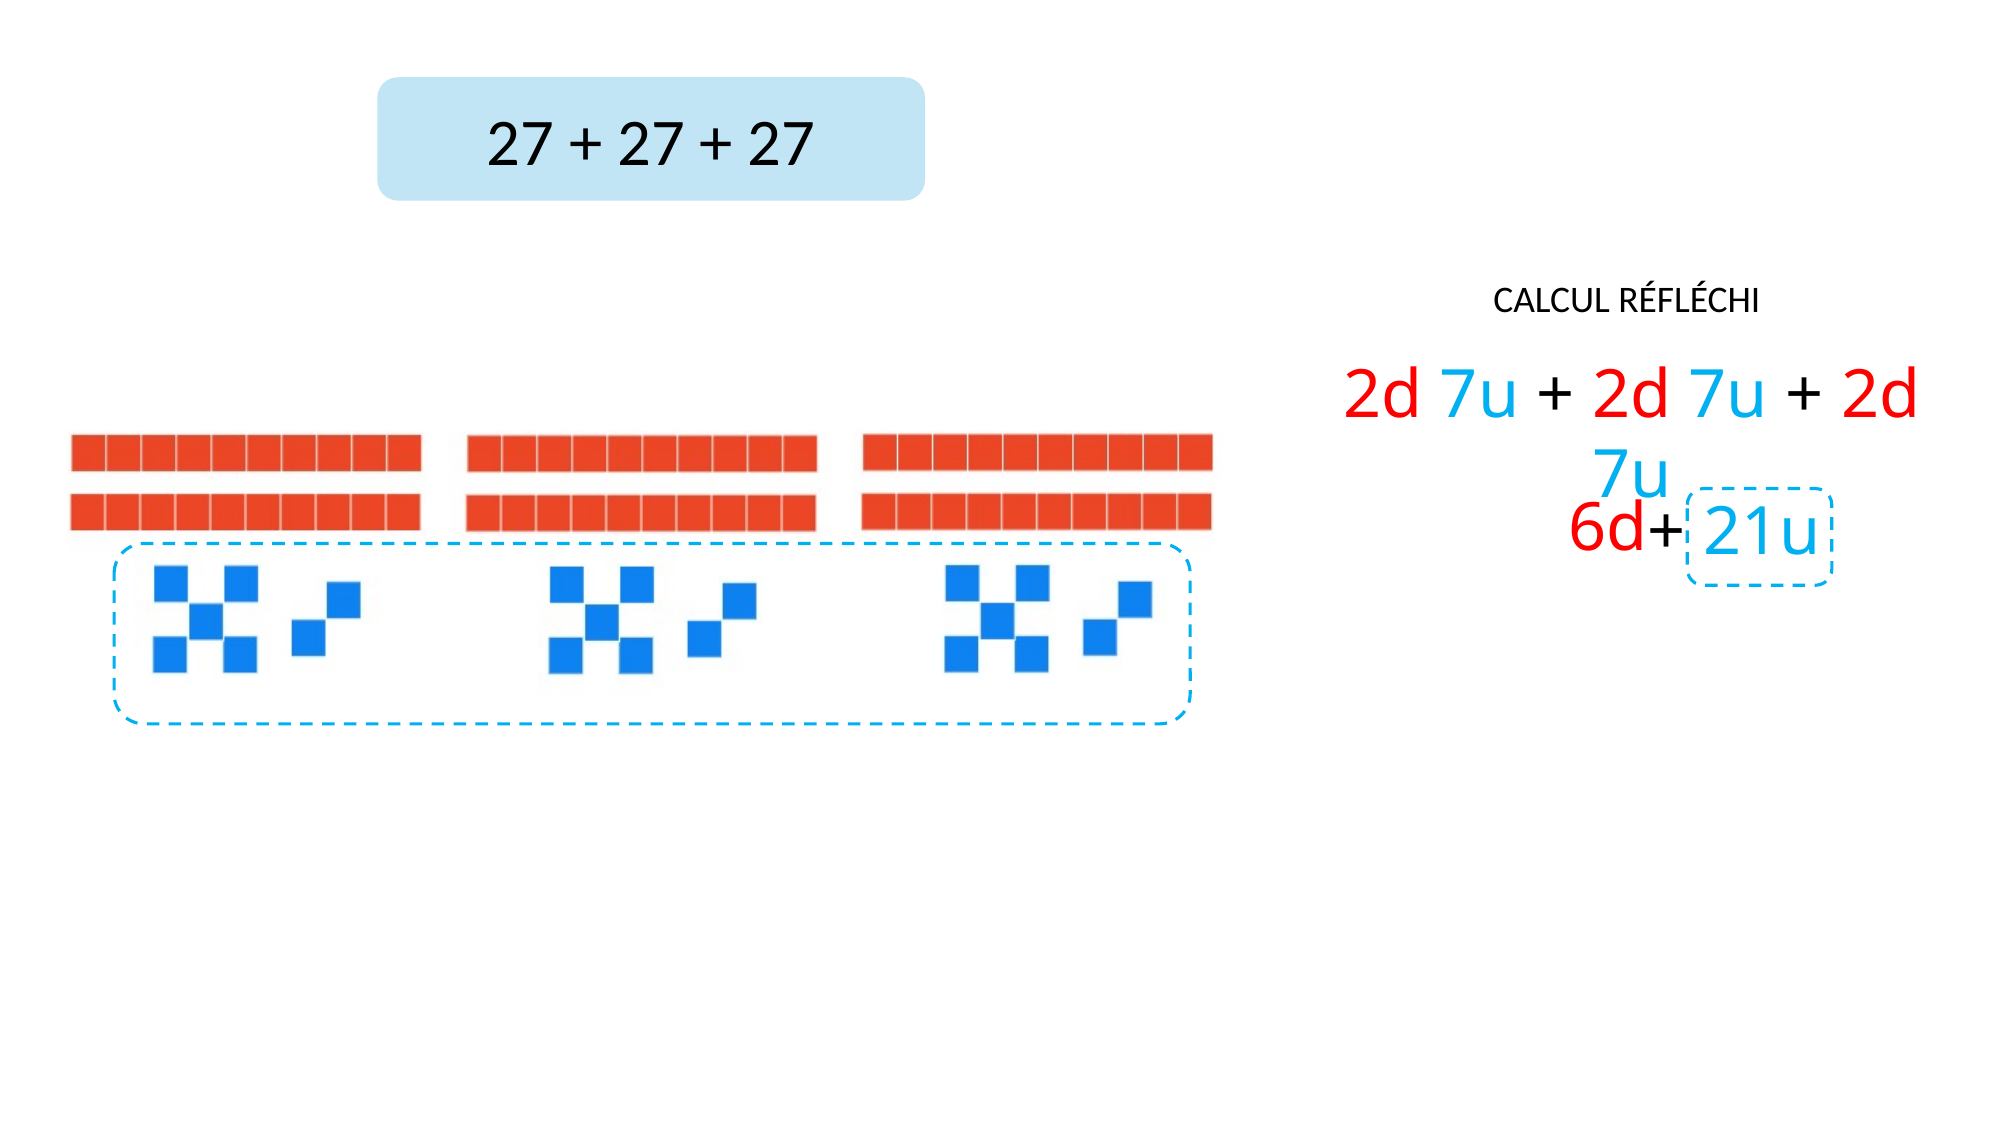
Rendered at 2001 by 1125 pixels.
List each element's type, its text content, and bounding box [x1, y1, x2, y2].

text_box 6d [1306, 476, 1909, 572]
text_box [1685, 486, 1834, 587]
picture [0, 358, 1283, 751]
text_box 2d 7u + 2d 7u + 2d 7u [1297, 343, 1967, 518]
text_box 27 + 27 + 27 [375, 75, 927, 203]
text_box CALCUL RÉFLÉCHI [1478, 268, 1786, 328]
text_box + 21u [1626, 480, 1843, 576]
